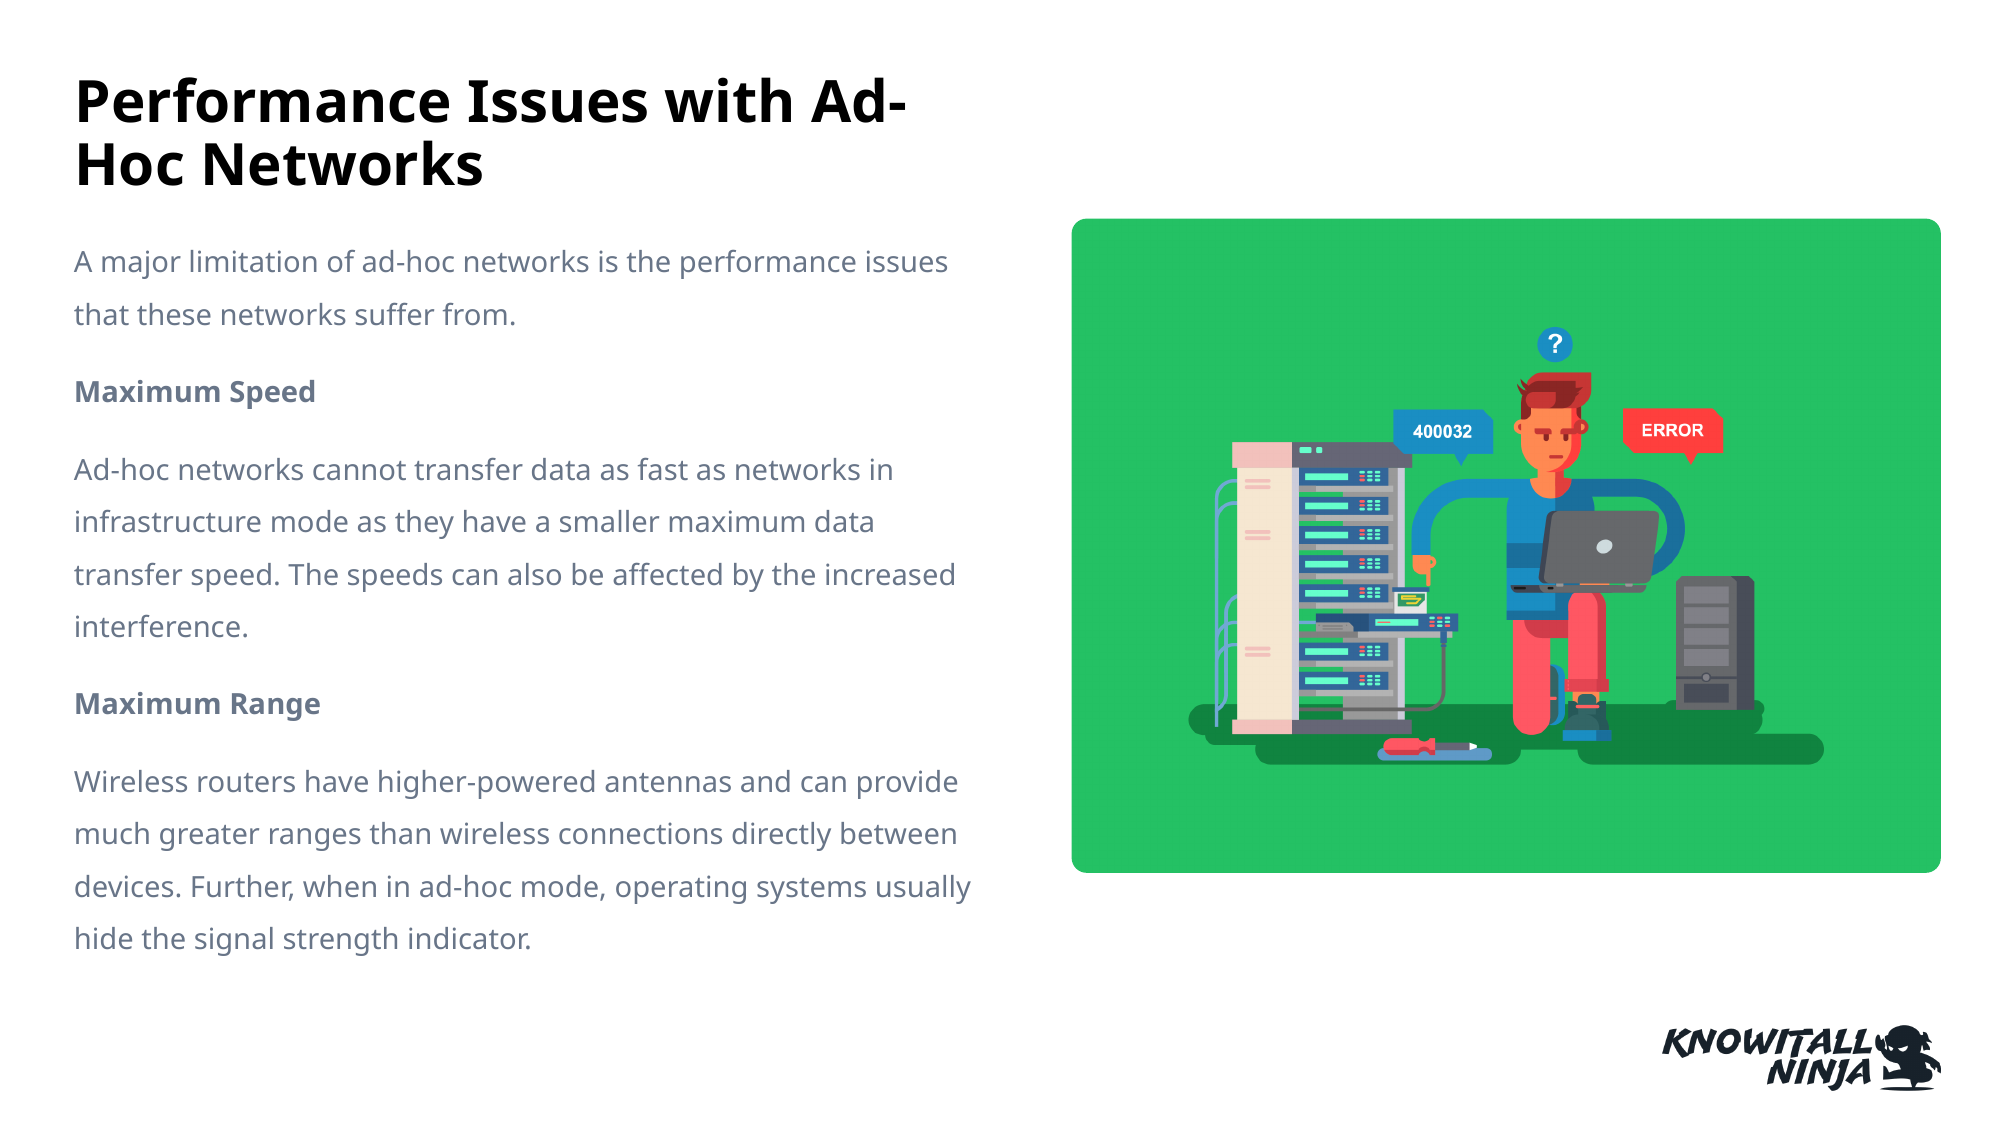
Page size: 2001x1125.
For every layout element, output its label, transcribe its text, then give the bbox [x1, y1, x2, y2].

title Performance Issues with Ad-Hoc Networks [59, 117, 1000, 206]
list A major limitation of ad-hoc networks is the performance issues that these networks suffer from. Maximum Speed Ad-hoc networks cannot transfer data as fast as networks in infrastructure mode as they have a smaller maximum data transfer speed. The speeds can also be affected by the increased interference. Maximum Range Wireless routers have higher-powered antennas and can provide much greater ranges than wireless connections directly between devices. Further, when in ad-hoc mode, operating systems usually hide the signal strength indicator. [59, 218, 1000, 940]
picture [1662, 1025, 1941, 1091]
picture [1071, 218, 1942, 874]
